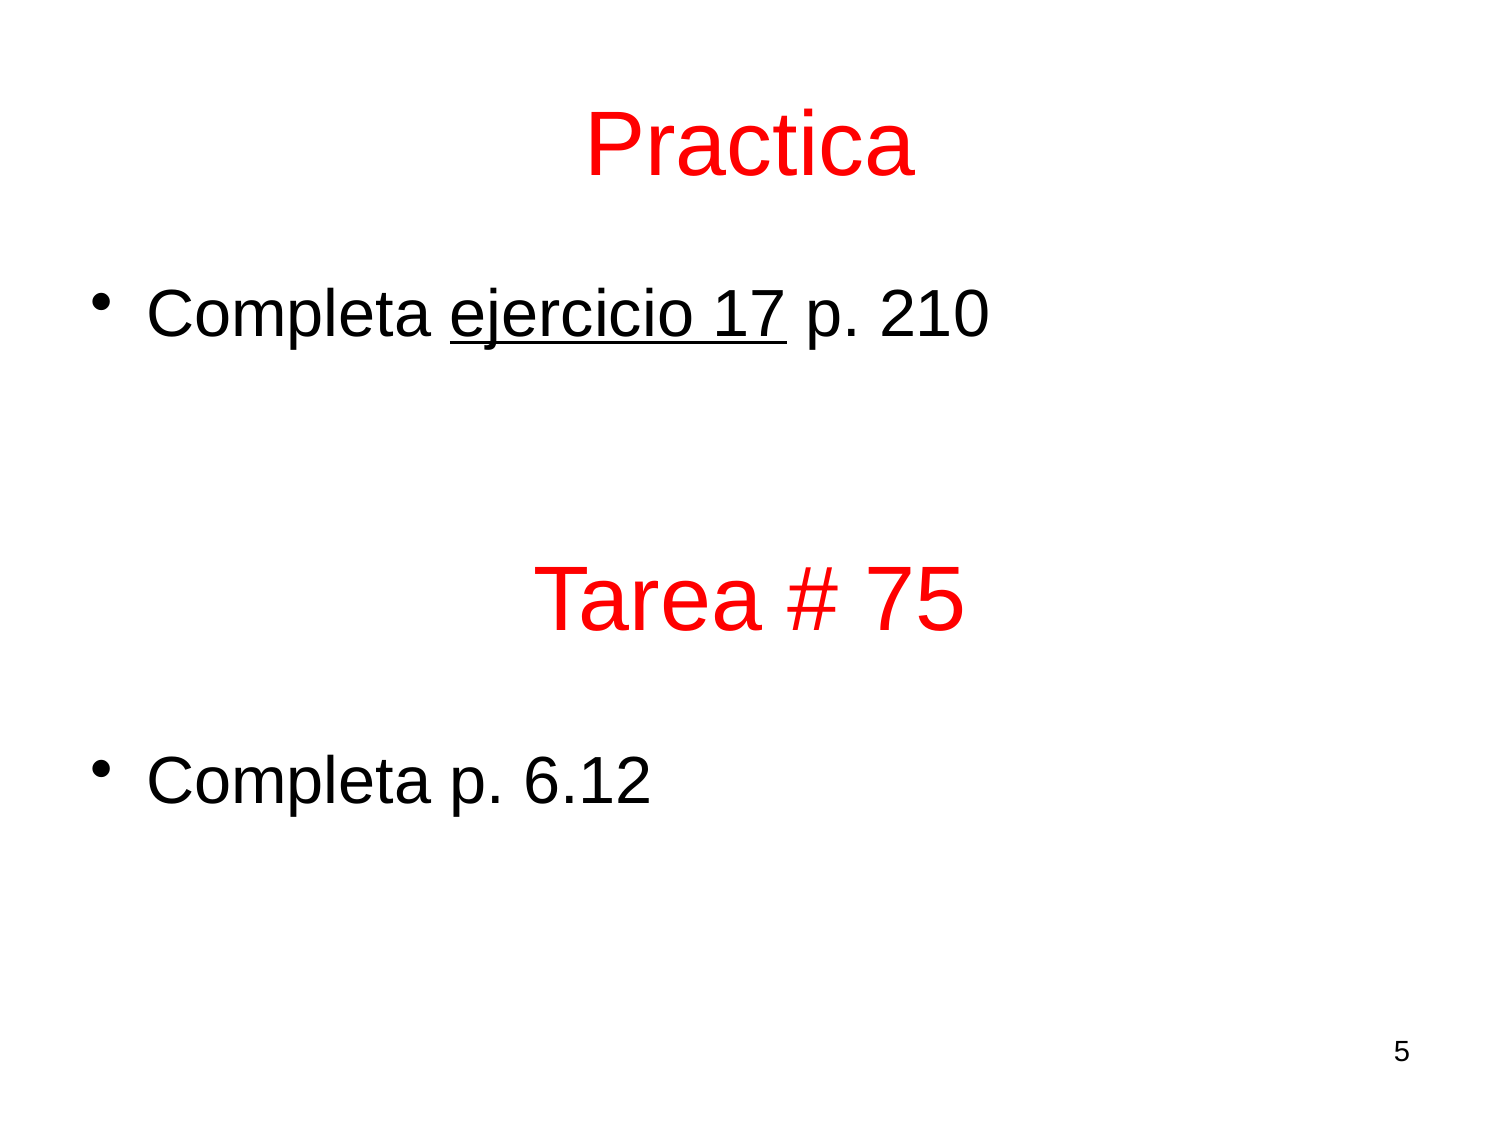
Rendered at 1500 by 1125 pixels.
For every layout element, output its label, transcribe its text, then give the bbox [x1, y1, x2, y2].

title Practica [75, 45, 1425, 233]
text_box Tarea # 75 [74, 500, 1425, 688]
slide_number 5 [1074, 1024, 1425, 1103]
list Completa ejercicio 17 p. 210 Completa p. 6.12 [75, 262, 1425, 500]
list Completa ejercicio 17 p. 210 Completa p. 6.12 [75, 688, 1425, 1005]
